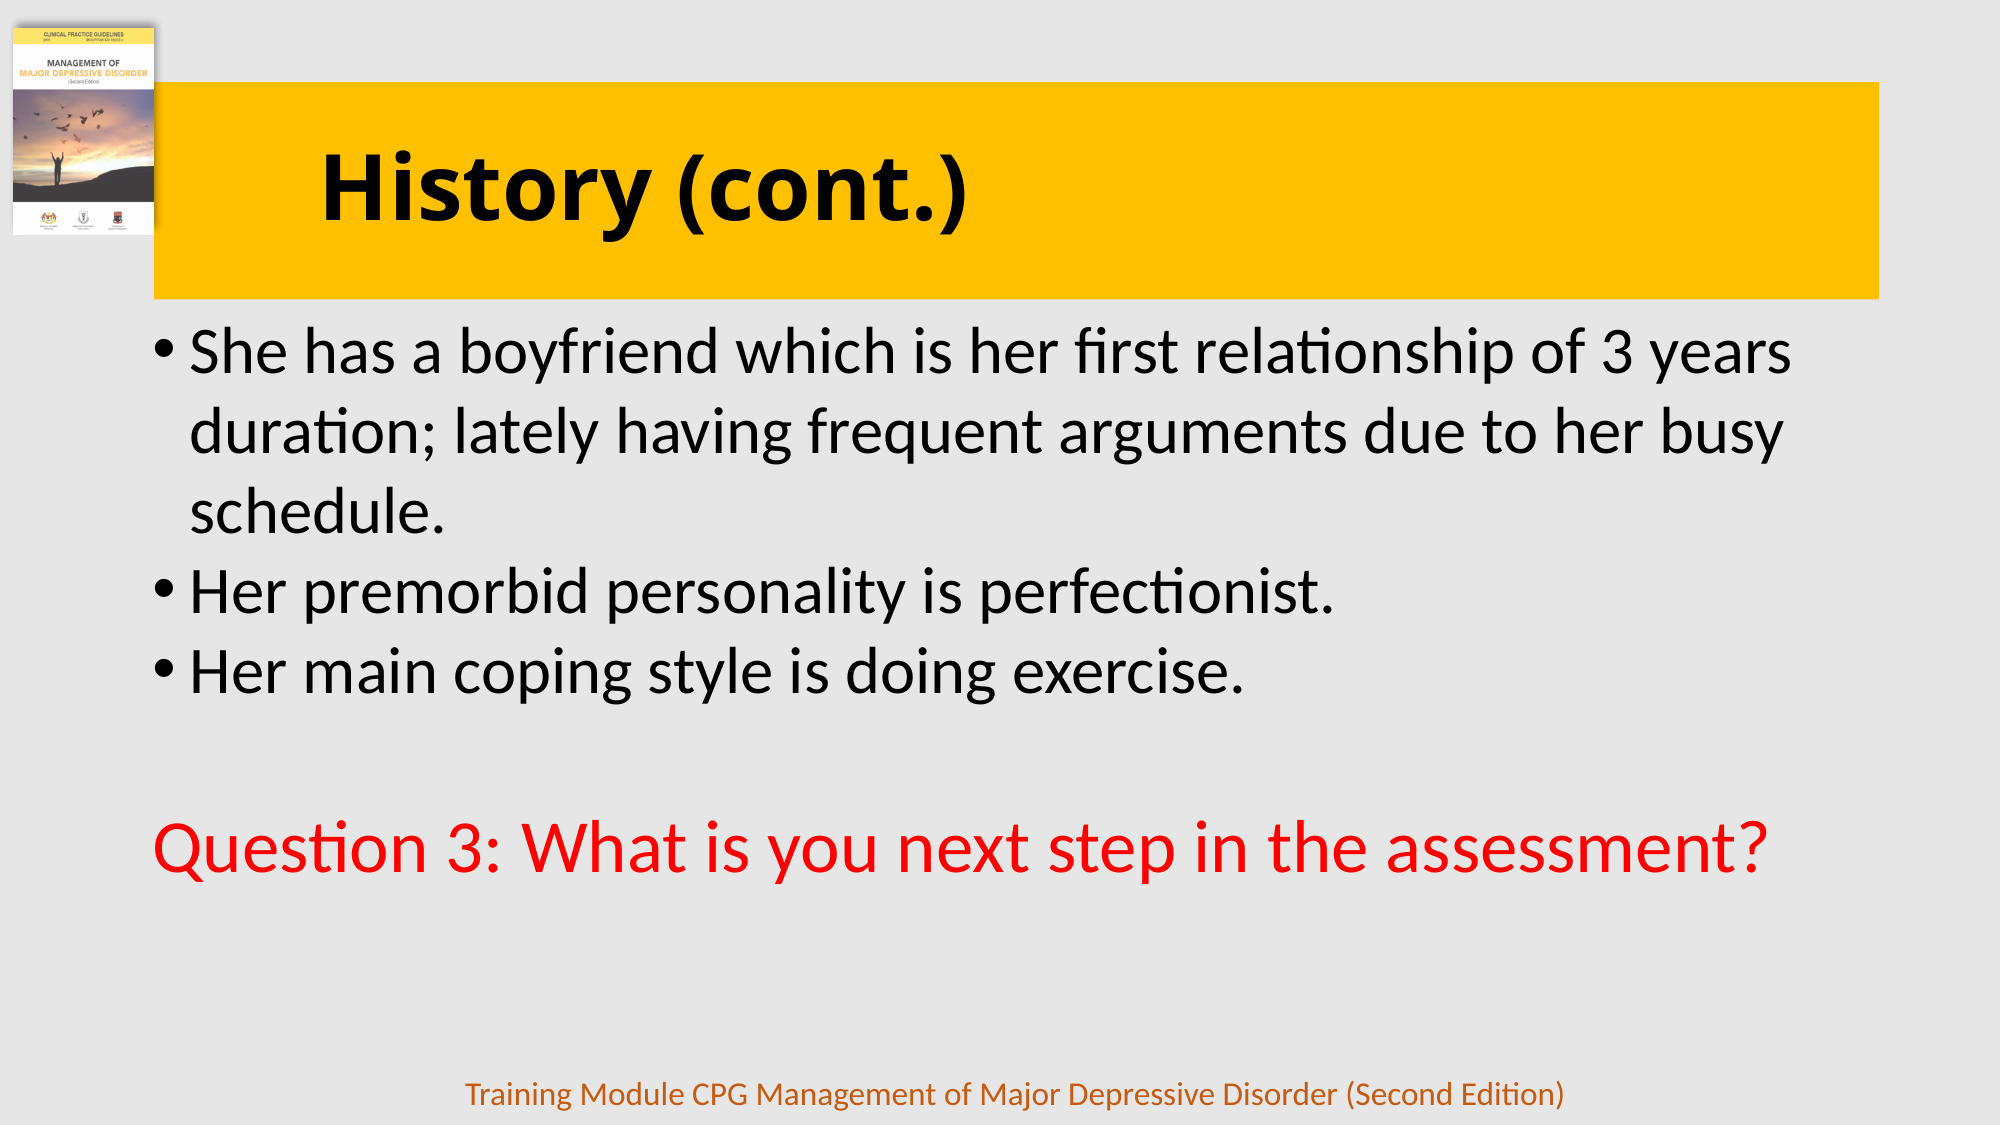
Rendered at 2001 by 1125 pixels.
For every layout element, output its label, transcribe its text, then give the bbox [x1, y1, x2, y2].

title History (cont.) [153, 82, 1879, 300]
picture [13, 28, 154, 235]
list She has a boyfriend which is her first relationship of 3 years duration; lately having frequent arguments due to her busy schedule. Her premorbid personality is perfectionist. Her main coping style is doing exercise. Question 3: What is you next step in the assessment? [137, 299, 1863, 1014]
text_box Training Module CPG Management of Major Depressive Disorder (Second Edition) [450, 1065, 1832, 1120]
